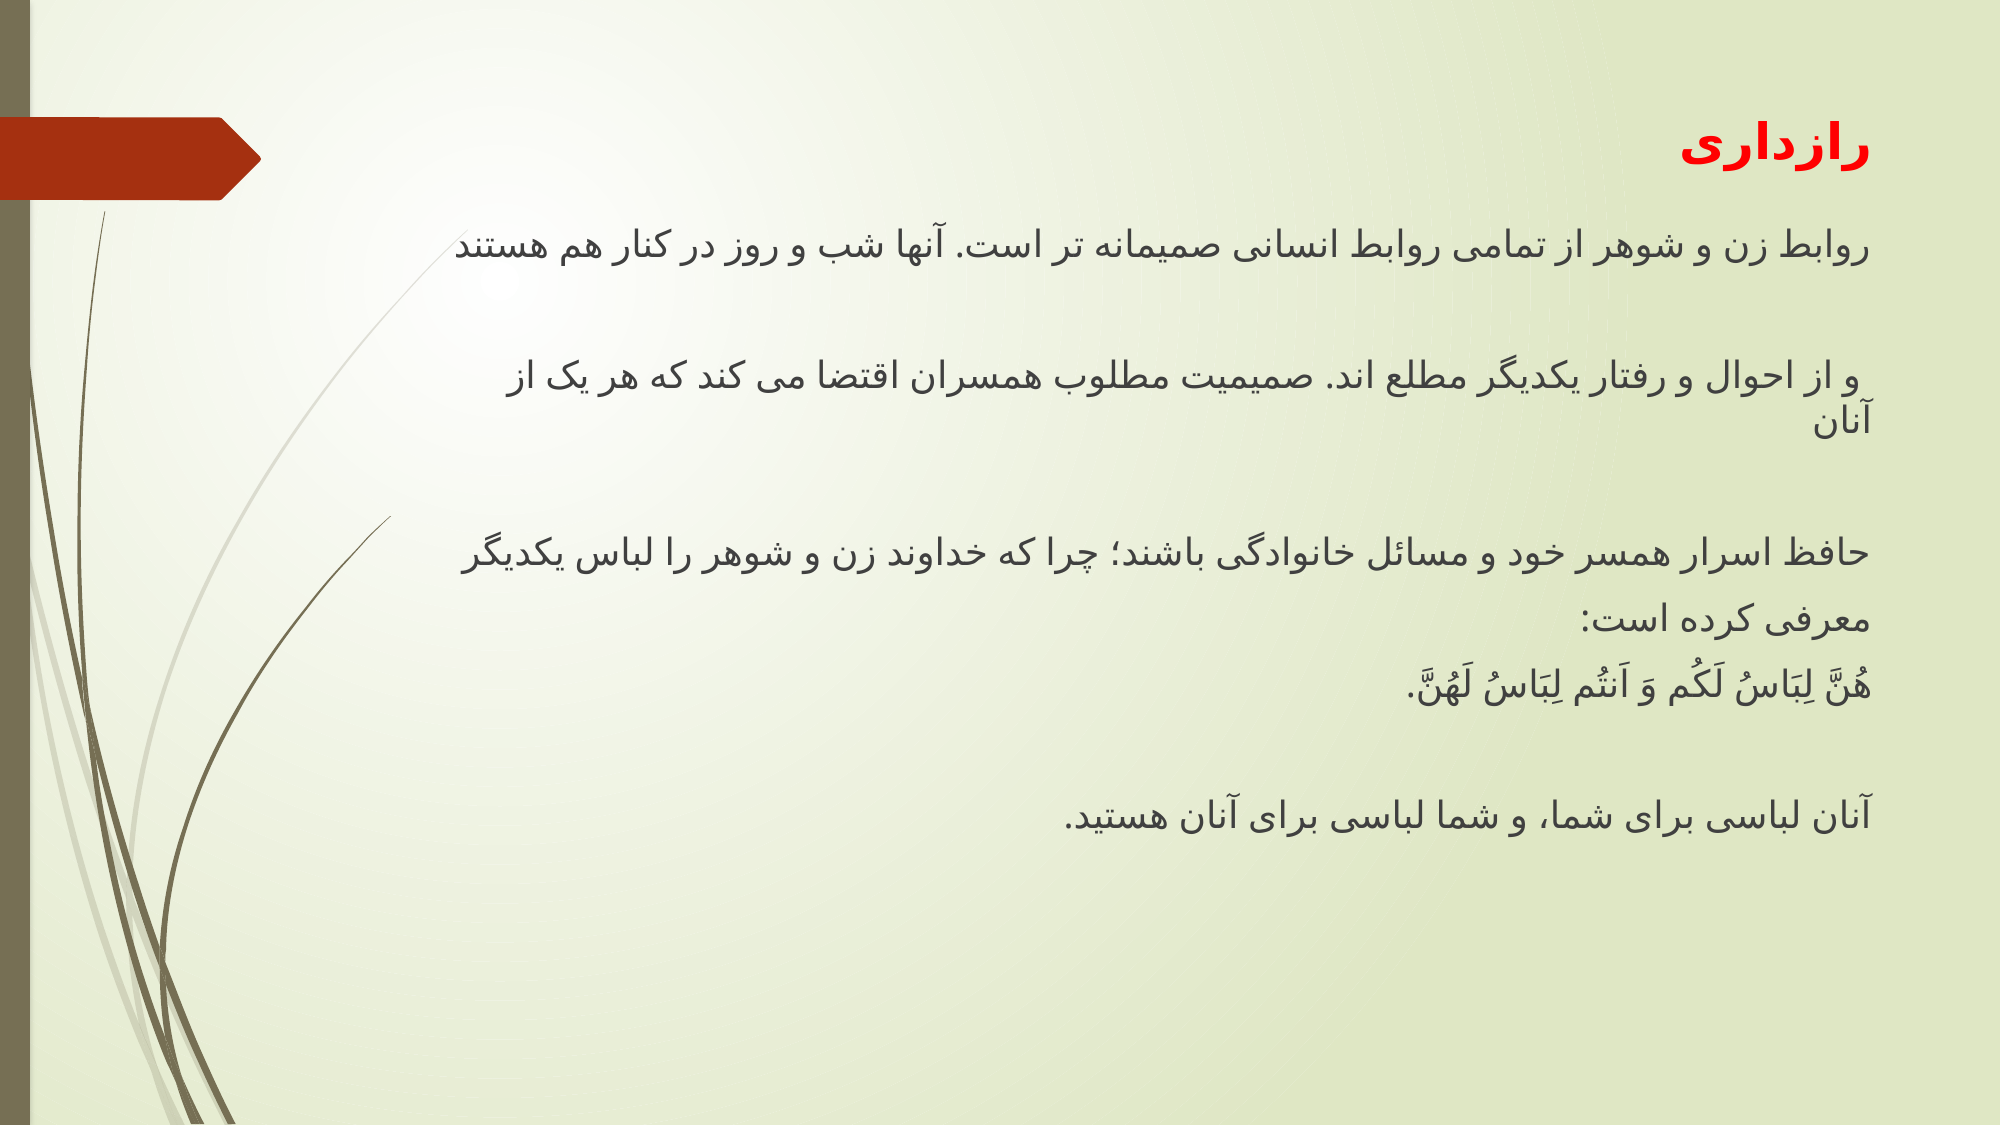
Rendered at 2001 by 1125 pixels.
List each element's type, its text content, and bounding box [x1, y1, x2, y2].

list روابط زن و شوهر از تمامی روابط انسانی صمیمانه تر است. آنها شب و روز در کنار هم هستند و از احوال و رفتار یکدیگر مطلع اند. صمیمیت مطلوب همسران اقتضا می کند که هر یک از آنان حافظ اسرار همسر خود و مسائل خانوادگی باشند؛ چرا که خداوند زن و شوهر را لباس یکدیگر معرفی کرده است: هُنَّ لِبَاسُ لَکُم وَ اَنتُم لِبَاسُ لَهُنَّ. آنان لباسی برای شما، و شما لباسی برای آنان هستید. [424, 212, 1888, 970]
title رازداری [425, 102, 1888, 212]
